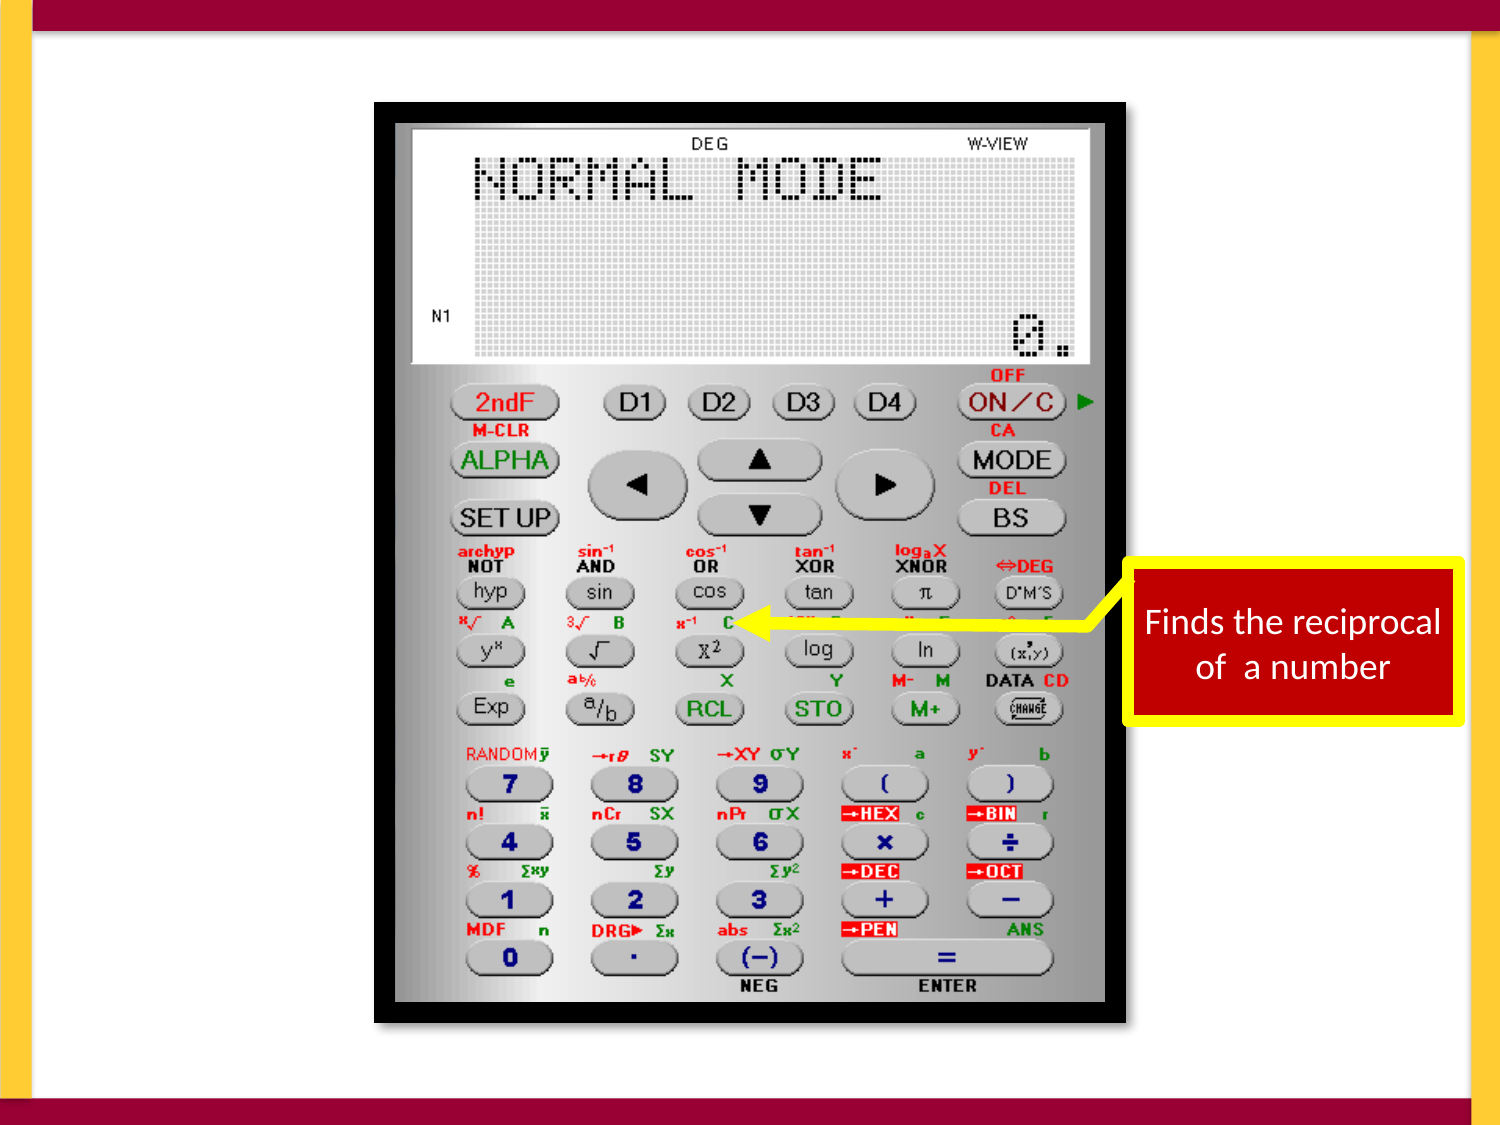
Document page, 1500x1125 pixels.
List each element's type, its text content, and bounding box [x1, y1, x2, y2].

text_box Finds the reciprocal of a number [732, 560, 1461, 723]
picture [395, 123, 1105, 1002]
